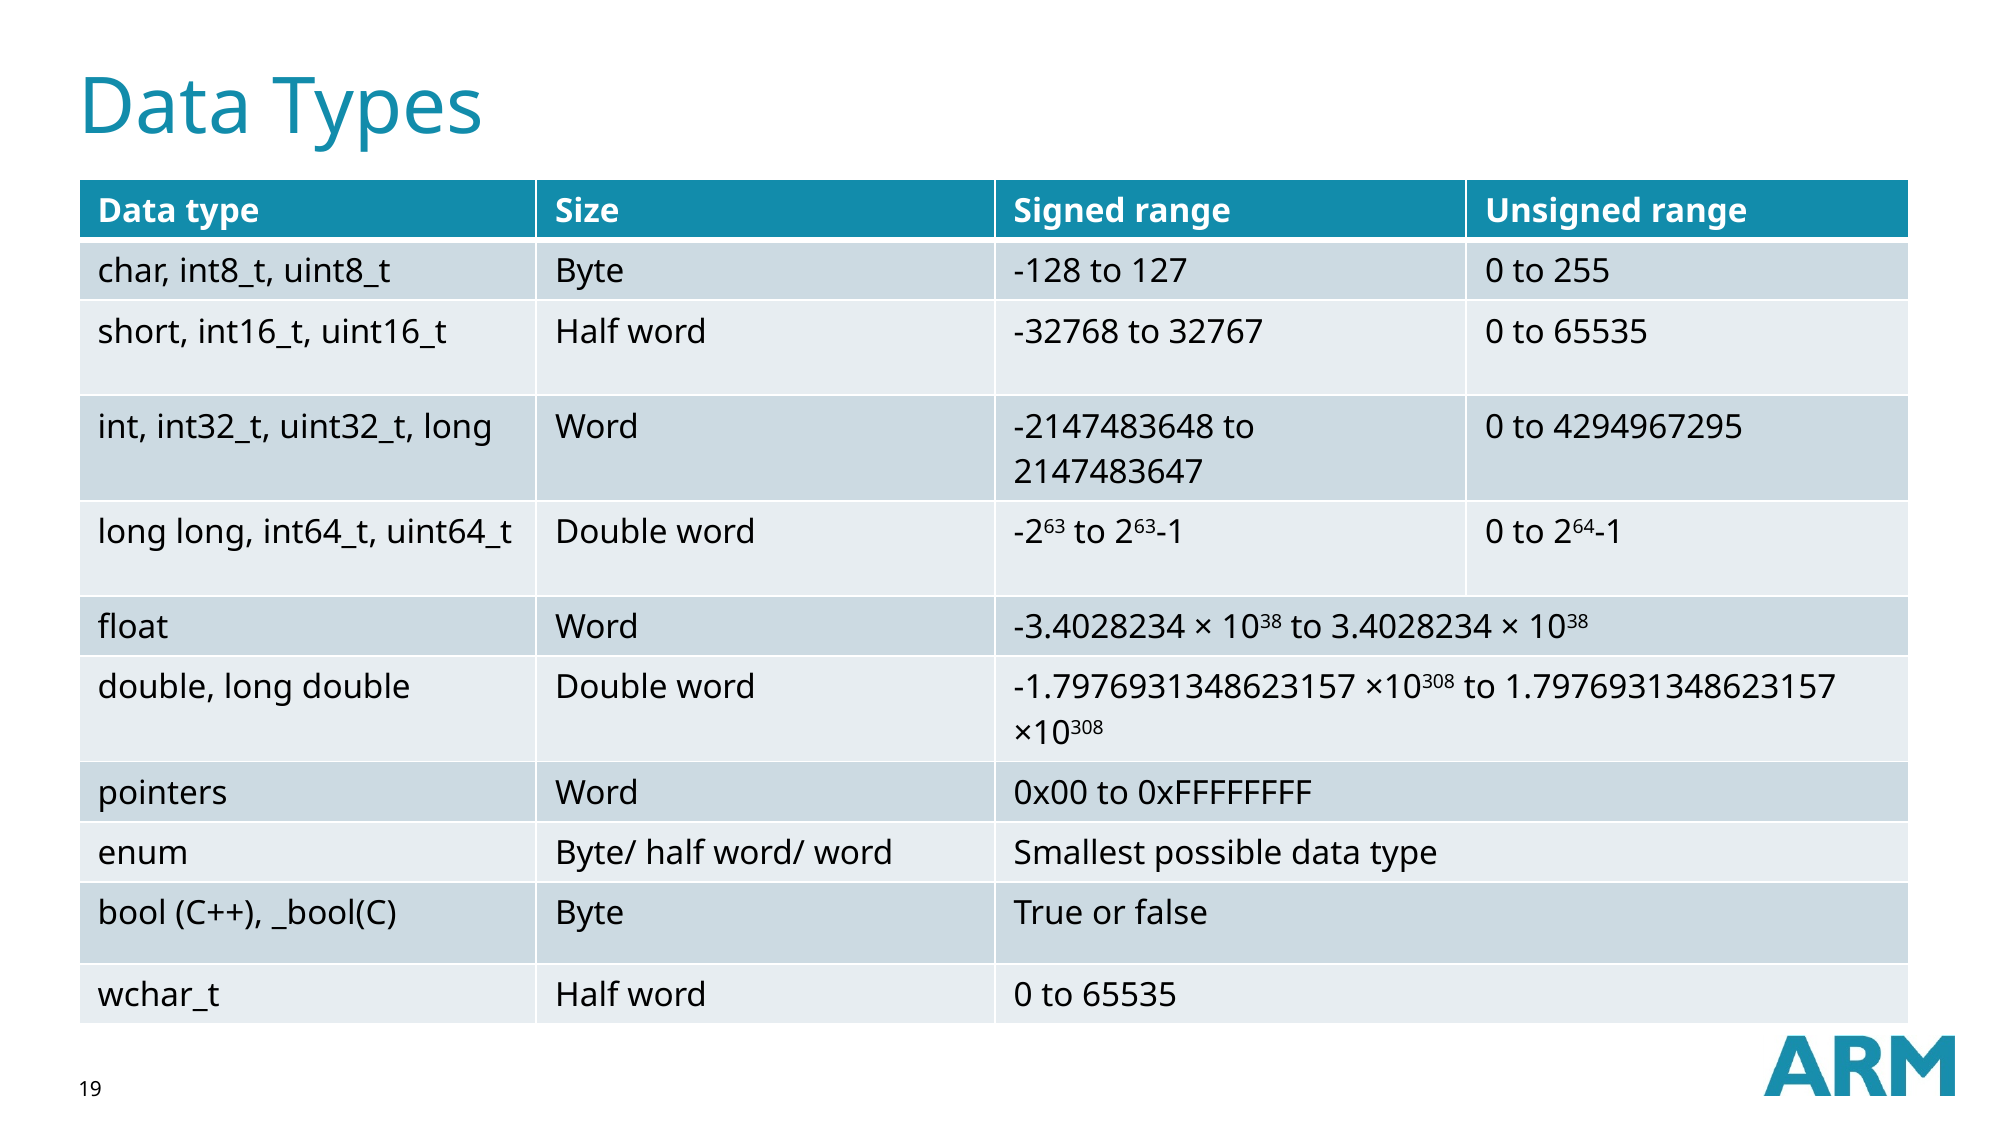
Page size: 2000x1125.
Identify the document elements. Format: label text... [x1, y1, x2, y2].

table_cell 0 to 264-1 [1467, 502, 1908, 595]
table_cell Half word [537, 965, 994, 1023]
table_cell long long, int64_t, uint64_t [80, 502, 535, 595]
table_cell Word [537, 762, 994, 821]
title Data Types [78, 55, 1910, 150]
table_cell -263 to 263-1 [996, 502, 1465, 595]
table_cell bool (C++), _bool(C) [80, 883, 535, 963]
table_header Unsigned range [1467, 180, 1908, 237]
table_cell enum [80, 823, 535, 881]
table_cell short, int16_t, uint16_t [80, 301, 535, 394]
table_header Signed range [996, 180, 1465, 237]
table_cell 0 to 255 [1467, 243, 1908, 299]
table_header Data type [80, 180, 535, 237]
table_cell Byte/ half word/ word [537, 823, 994, 881]
table_cell int, int32_t, uint32_t, long [80, 396, 535, 500]
table_cell Double word [537, 502, 994, 595]
picture [1763, 1035, 1955, 1096]
table_cell Smallest possible data type [996, 823, 1908, 881]
table_cell Half word [537, 301, 994, 394]
table_cell char, int8_t, uint8_t [80, 243, 535, 299]
table_header Size [537, 180, 994, 237]
table_cell 0 to 65535 [996, 965, 1908, 1023]
table_cell float [80, 597, 535, 655]
table_cell double, long double [80, 657, 535, 761]
table_cell wchar_t [80, 965, 535, 1023]
table_cell -1.7976931348623157 ×10308 to 1.7976931348623157 ×10308 [996, 657, 1908, 761]
table_cell True or false [996, 883, 1908, 963]
table_cell pointers [80, 762, 535, 821]
table_cell Word [537, 597, 994, 655]
table_cell 0 to 4294967295 [1467, 396, 1908, 500]
table_cell Word [537, 396, 994, 500]
table_cell -32768 to 32767 [996, 301, 1465, 394]
table_cell 0 to 65535 [1467, 301, 1908, 394]
table_cell -3.4028234 × 1038 to 3.4028234 × 1038 [996, 597, 1908, 655]
table_cell 0x00 to 0xFFFFFFFF [996, 762, 1908, 821]
table_cell -2147483648 to 2147483647 [996, 396, 1465, 500]
table_cell Byte [537, 243, 994, 299]
table_cell -128 to 127 [996, 243, 1465, 299]
table_cell Byte [537, 883, 994, 963]
table_cell Double word [537, 657, 994, 761]
